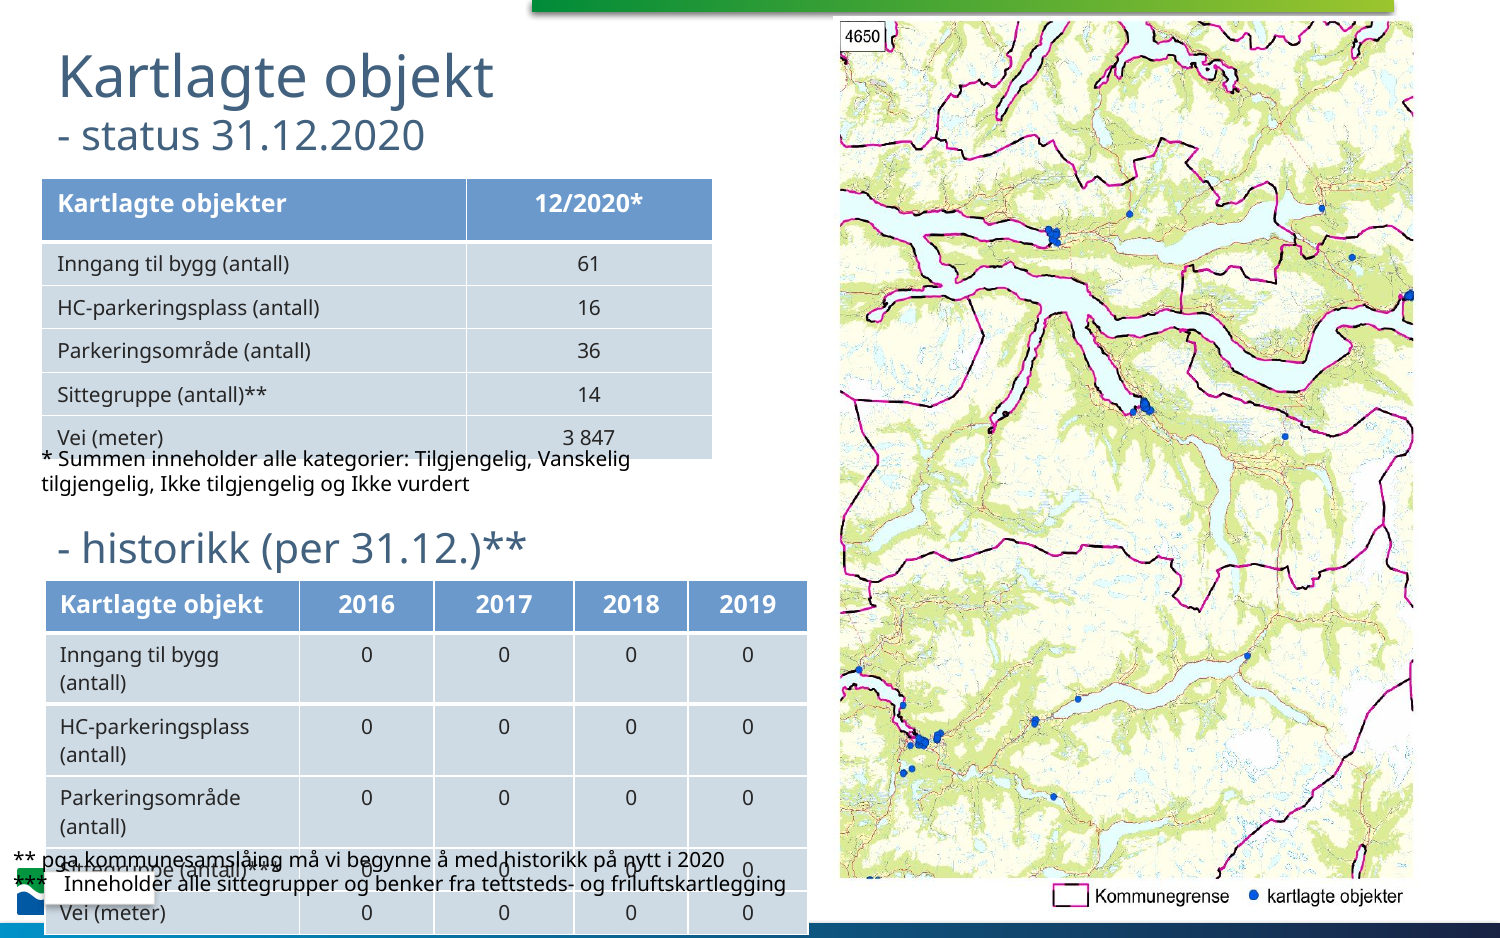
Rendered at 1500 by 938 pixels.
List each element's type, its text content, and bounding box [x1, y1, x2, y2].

table_header 2019 [689, 581, 807, 631]
text_box - historikk (per 31.12.)** [42, 496, 828, 580]
table_cell Sittegruppe (antall)** [42, 373, 466, 415]
table_cell 0 [575, 777, 687, 838]
table_cell 14 [467, 373, 712, 415]
table_header Kartlagte objekter [42, 179, 466, 240]
table_cell 0 [300, 777, 433, 838]
table_cell 0 [575, 706, 687, 775]
table_header 2017 [435, 581, 573, 631]
table_cell 0 [300, 904, 433, 934]
table_cell 61 [467, 244, 712, 285]
table_cell 0 [435, 635, 573, 702]
table_cell 0 [435, 706, 573, 775]
table_cell HC-parkeringsplass (antall) [46, 706, 299, 775]
table_cell 36 [467, 329, 712, 372]
text_box * Summen inneholder alle kategorier: Tilgjengelig, Vanskelig tilgjengelig, Ikke tilgjengelig og Ikke vurdert [26, 438, 711, 504]
table_header 2016 [300, 581, 433, 631]
table_cell 0 [435, 904, 573, 934]
table_header 2018 [575, 581, 687, 631]
table_header Kartlagte objekt [46, 581, 299, 631]
table_cell 0 [689, 777, 807, 847]
table_cell Parkeringsområde (antall) [46, 777, 299, 838]
table_cell 16 [467, 286, 712, 328]
text_box ** pga kommunesamslåing må vi begynne å med historikk på nytt i 2020 *** Inneholder alle sittegrupper og benker fra tettsteds- og friluftskartlegging [0, 838, 802, 904]
table_cell 0 [435, 777, 573, 838]
table_cell Inngang til bygg (antall) [46, 635, 299, 702]
table_header 12/2020* [467, 179, 712, 240]
table_cell 0 [300, 706, 433, 775]
table_cell Vei (meter) [42, 416, 466, 438]
table_cell 3 847 [467, 416, 712, 459]
picture [833, 16, 1419, 913]
text_box Kartlagte objekt - status 31.12.2020 [42, 24, 828, 167]
table_cell Inngang til bygg (antall) [42, 244, 466, 285]
table_cell HC-parkeringsplass (antall) [42, 286, 466, 328]
table_cell 0 [575, 635, 687, 702]
table_cell 0 [689, 635, 807, 702]
table_cell 0 [802, 849, 807, 890]
table_cell 0 [575, 904, 687, 934]
table_cell Parkeringsområde (antall) [42, 329, 466, 372]
table_cell 0 [689, 892, 807, 934]
table_cell Vei (meter) [46, 904, 299, 934]
table_cell 0 [300, 635, 433, 702]
table_cell 0 [689, 706, 807, 775]
